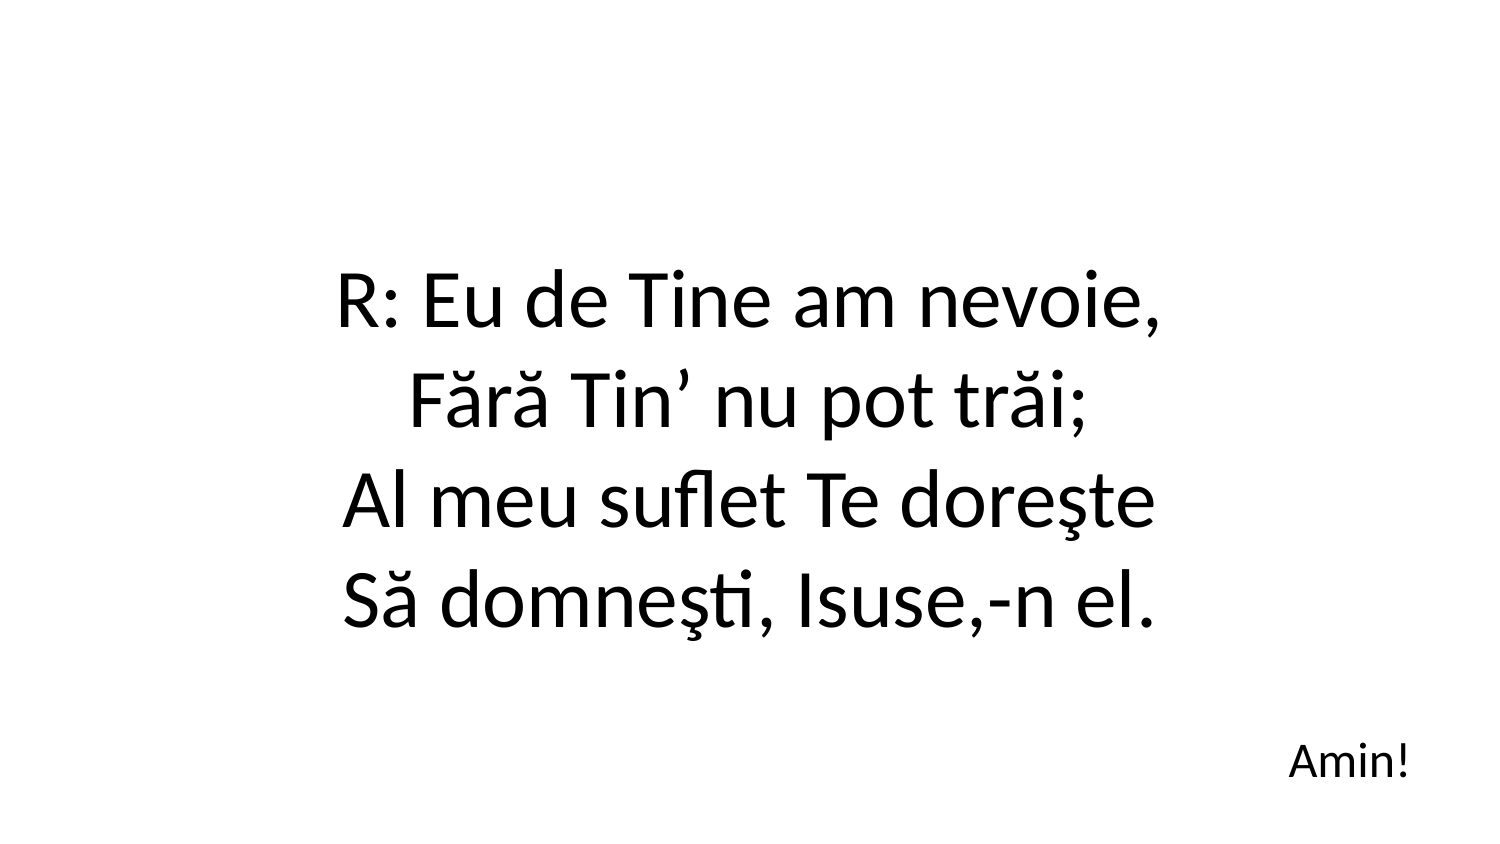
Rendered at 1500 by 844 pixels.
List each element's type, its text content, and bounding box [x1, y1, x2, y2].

text_box R: Eu de Tine am nevoie, Fără Tin’ nu pot trăi; Al meu suflet Te doreşte Să domneşti, Isuse,-n el. [320, 192, 1180, 652]
text_box Amin! [1273, 674, 1427, 795]
